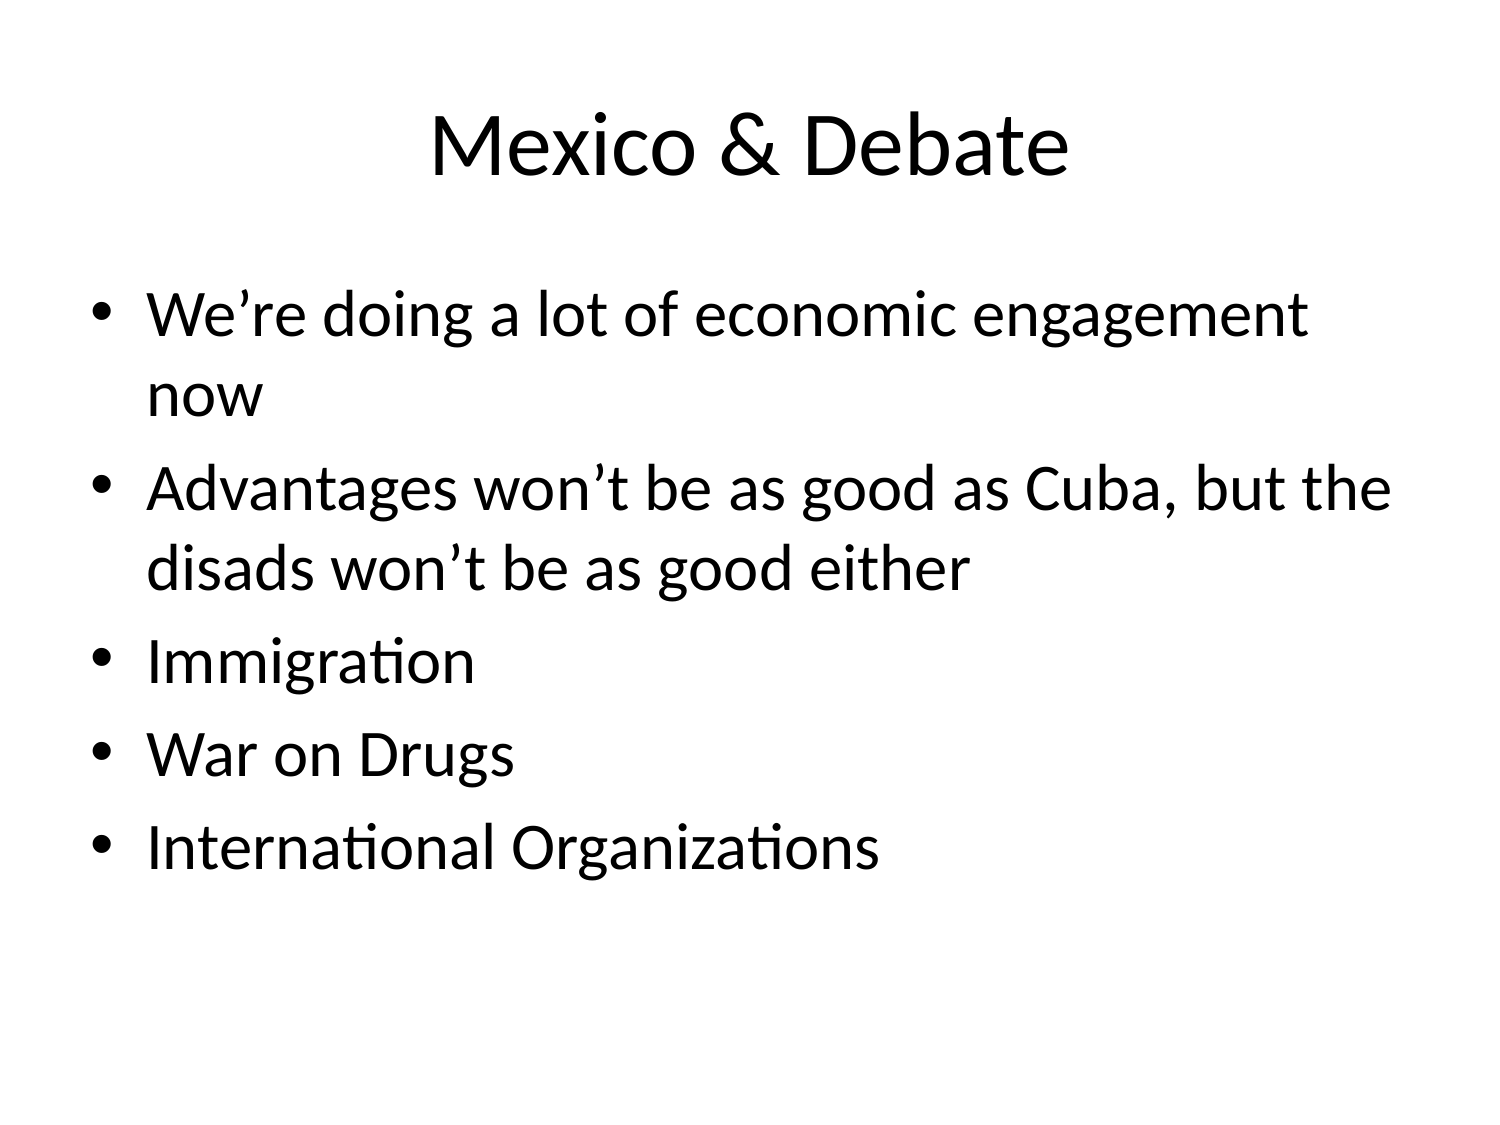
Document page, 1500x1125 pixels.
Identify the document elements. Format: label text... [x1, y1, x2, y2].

title Mexico & Debate [75, 45, 1425, 233]
list We’re doing a lot of economic engagement now Advantages won’t be as good as Cuba, but the disads won’t be as good either Immigration War on Drugs International Organizations [75, 262, 1425, 1005]
